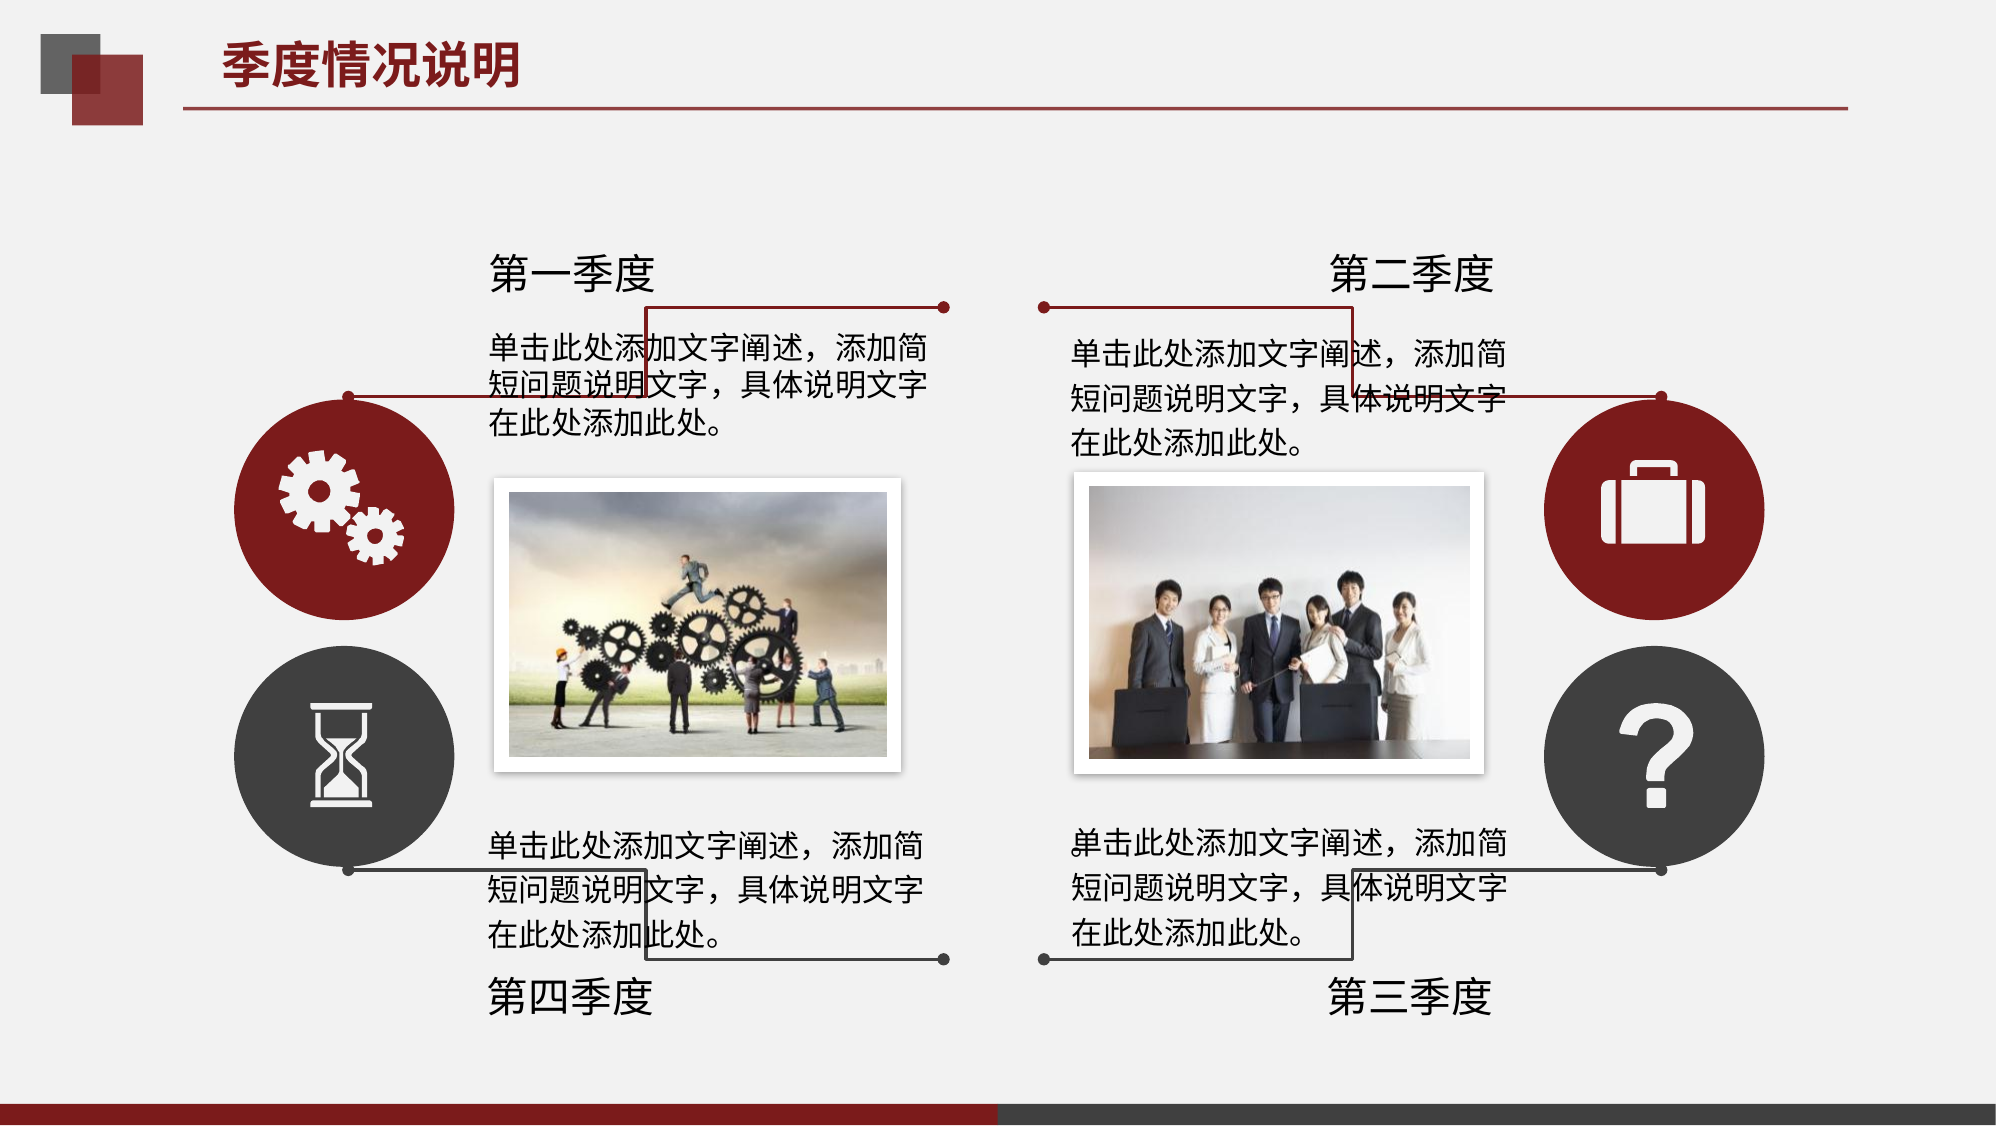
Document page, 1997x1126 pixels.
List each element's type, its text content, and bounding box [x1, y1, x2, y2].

text_box 季度情况说明 [206, 25, 668, 101]
text_box 。 [1055, 808, 1525, 868]
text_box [1543, 645, 1765, 868]
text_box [1043, 869, 1662, 960]
text_box [471, 811, 943, 869]
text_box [233, 645, 455, 868]
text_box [233, 399, 455, 621]
text_box 第三季度 [1311, 969, 1509, 1028]
picture [1088, 485, 1471, 760]
text_box 单击此处添加文字阐述，添加简短问题说明文字，具体说明文字在此处添加此处。 [473, 403, 945, 487]
text_box 第二季度 [1313, 240, 1511, 305]
text_box 第四季度 [471, 969, 670, 1028]
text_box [347, 307, 944, 398]
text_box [1543, 399, 1765, 621]
text_box 第一季度 [474, 240, 672, 305]
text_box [1043, 307, 1662, 398]
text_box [347, 869, 944, 960]
text_box 单击此处添加文字阐述，添加简短问题说明文字，具体说明文字在此处添加此处。 [1055, 406, 1525, 510]
picture [508, 491, 888, 758]
